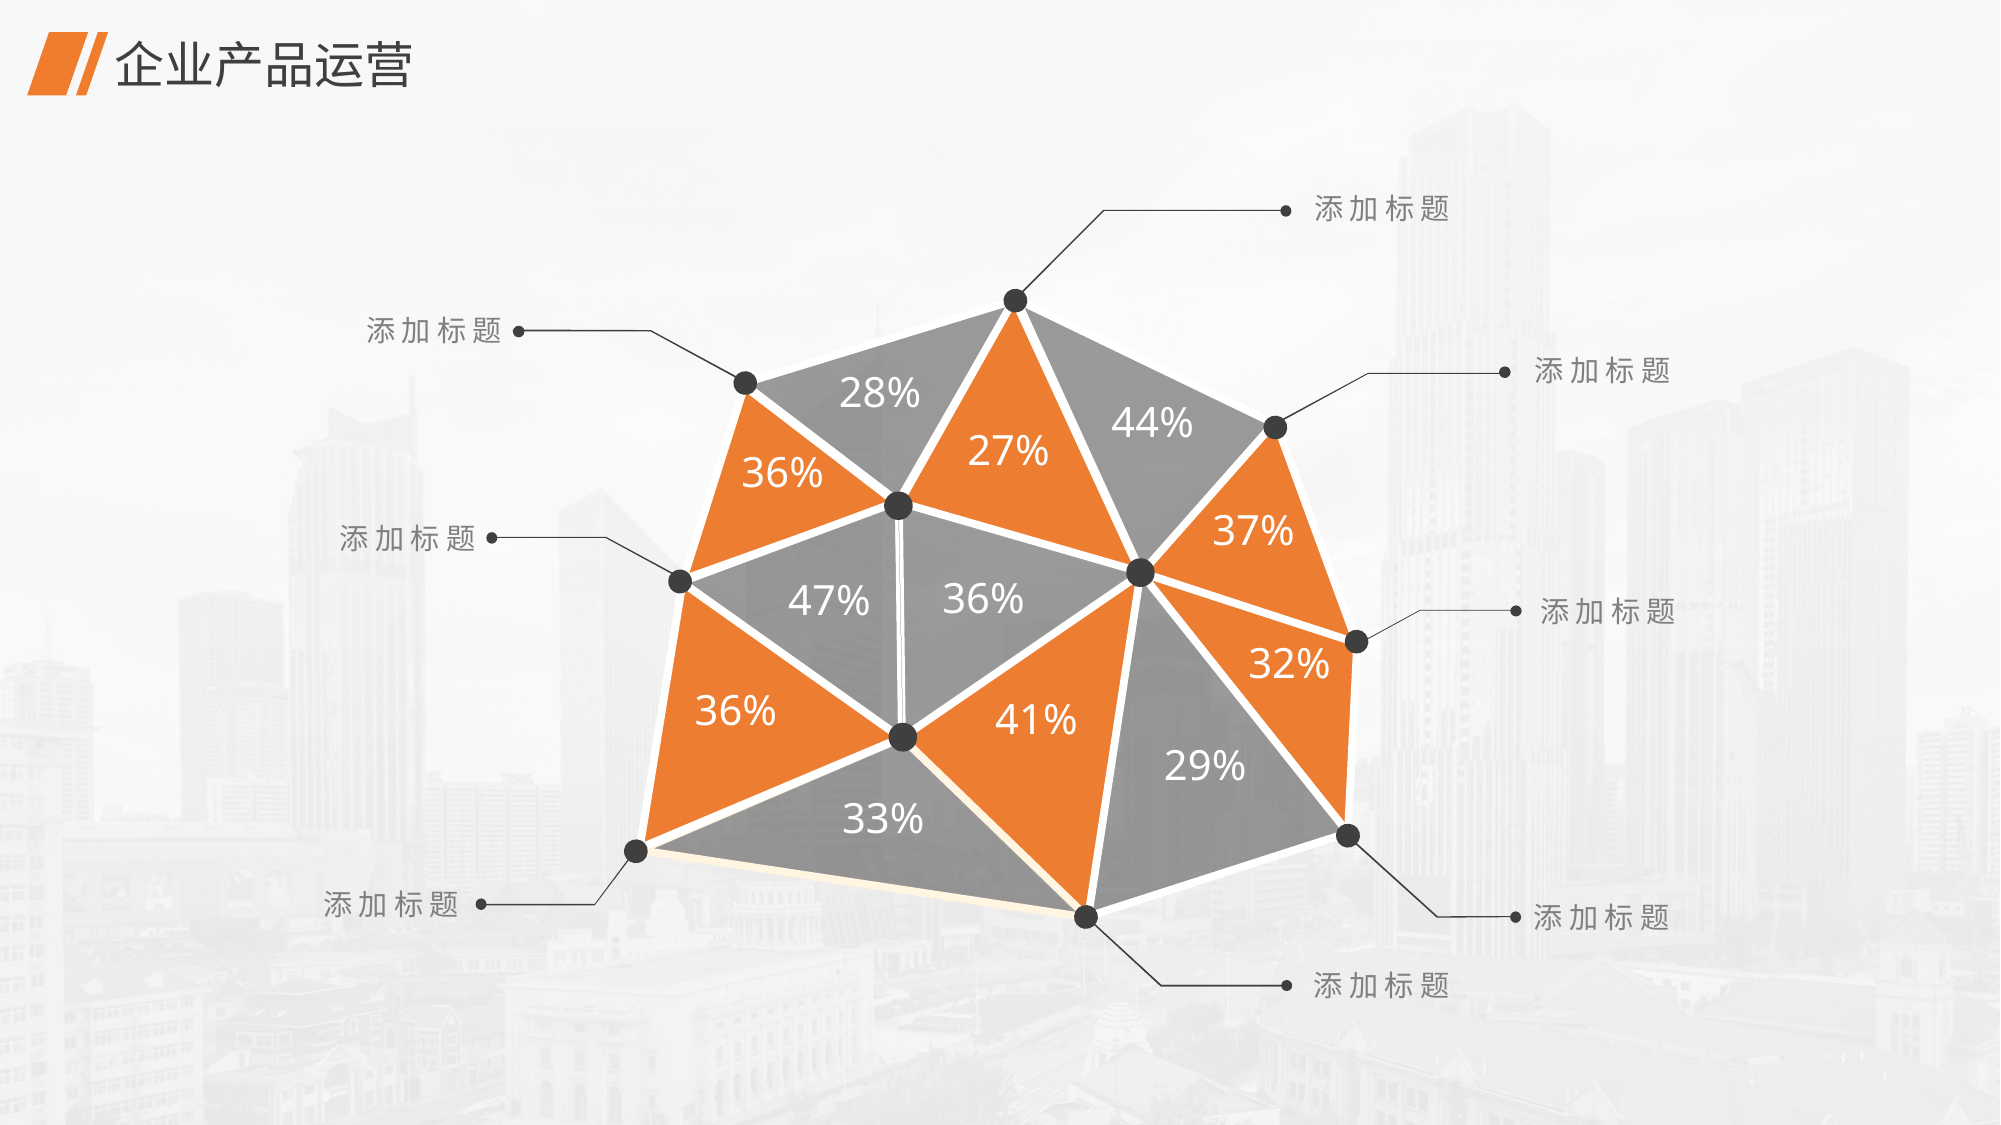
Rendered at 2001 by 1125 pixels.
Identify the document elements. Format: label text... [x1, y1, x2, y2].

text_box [304, 183, 1695, 1011]
title 企业产品运营 [99, 25, 433, 102]
